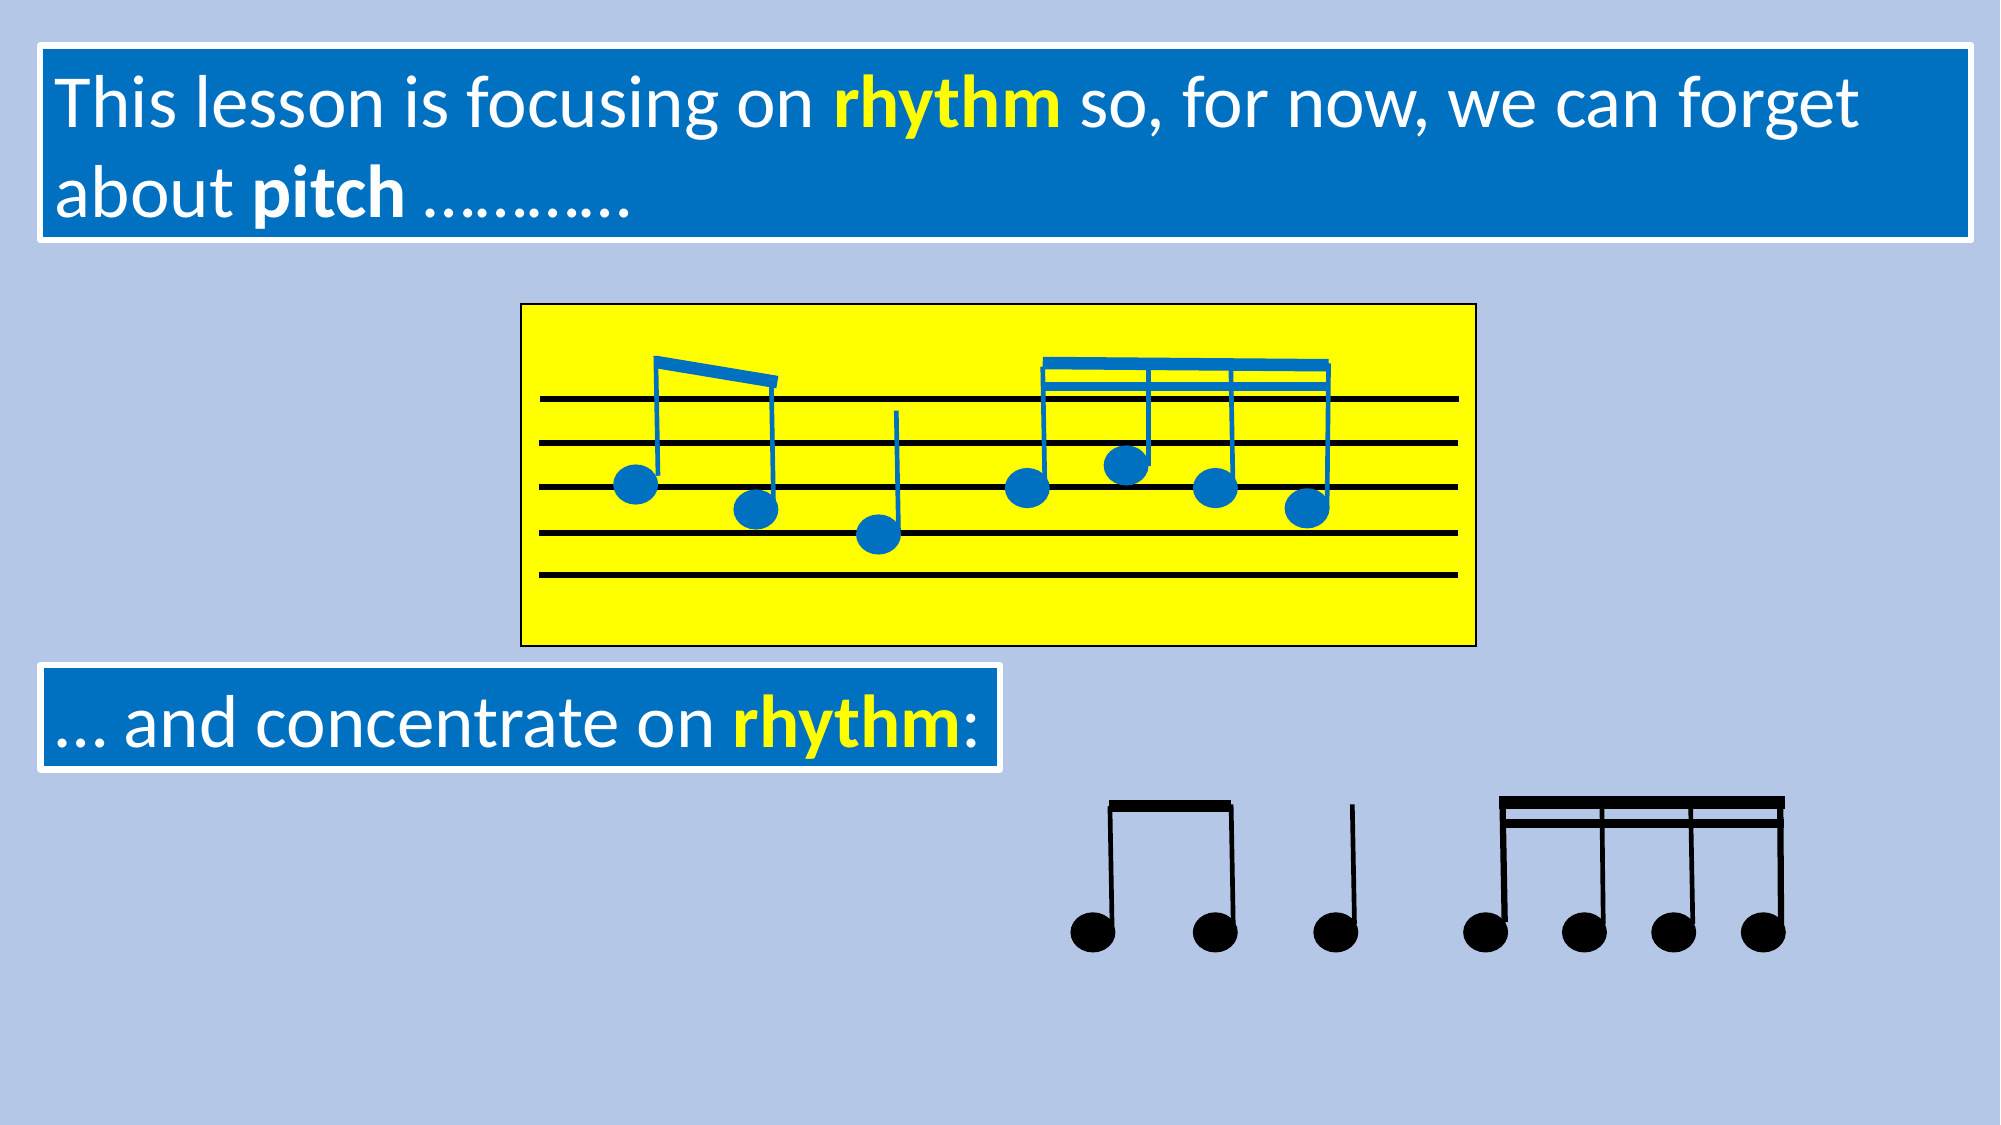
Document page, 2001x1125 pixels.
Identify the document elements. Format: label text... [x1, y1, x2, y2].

text_box [856, 534, 901, 555]
text_box [1004, 487, 1050, 509]
text_box [1561, 912, 1607, 953]
text_box [1192, 487, 1238, 509]
text_box [1740, 912, 1785, 953]
text_box [1192, 912, 1238, 953]
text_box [1109, 807, 1113, 927]
text_box [520, 303, 1477, 647]
text_box … and concentrate on rhythm: [40, 664, 1000, 770]
text_box This lesson is focusing on rhythm so, for now, we can forget about pitch ………… [40, 45, 1972, 241]
text_box [733, 489, 779, 530]
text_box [655, 383, 659, 476]
text_box [1313, 912, 1359, 953]
text_box [613, 464, 659, 486]
text_box [1193, 467, 1238, 486]
text_box [1103, 445, 1149, 486]
text_box [1070, 912, 1116, 953]
text_box [613, 487, 658, 505]
text_box [856, 514, 901, 533]
text_box [1284, 488, 1330, 529]
text_box [1651, 912, 1697, 953]
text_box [655, 361, 778, 383]
text_box [1005, 467, 1042, 486]
text_box [1463, 912, 1509, 953]
